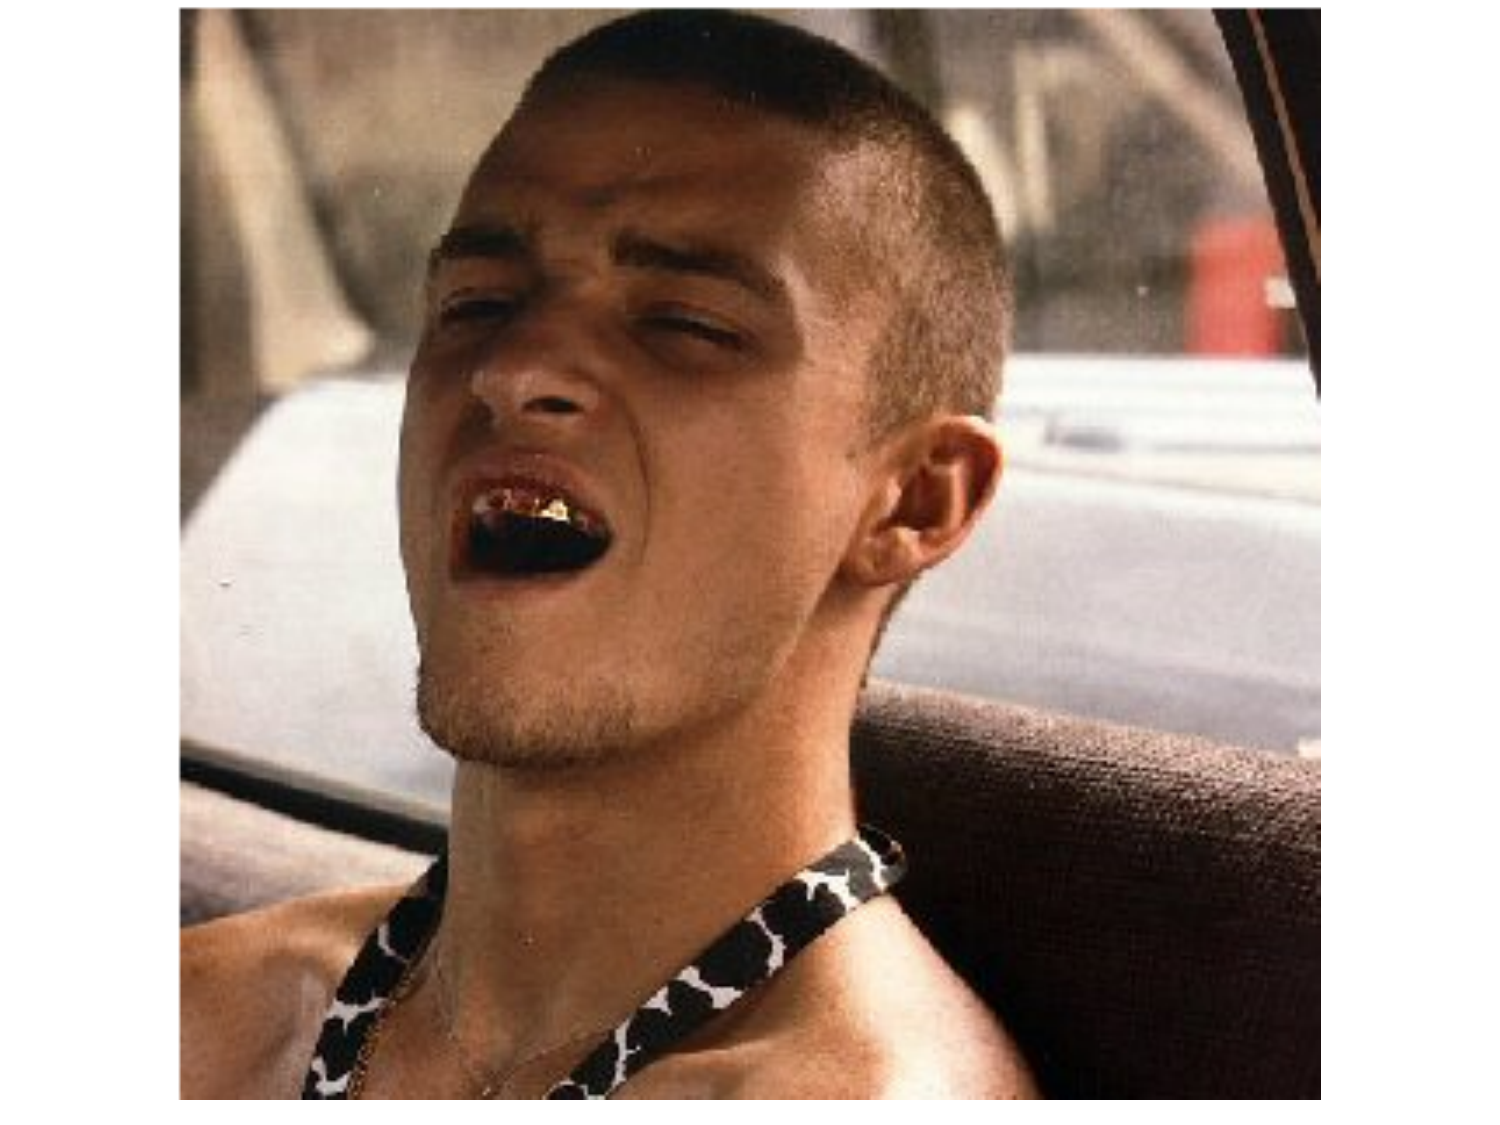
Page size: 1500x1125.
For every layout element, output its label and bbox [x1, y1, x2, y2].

picture [174, 0, 1321, 1101]
